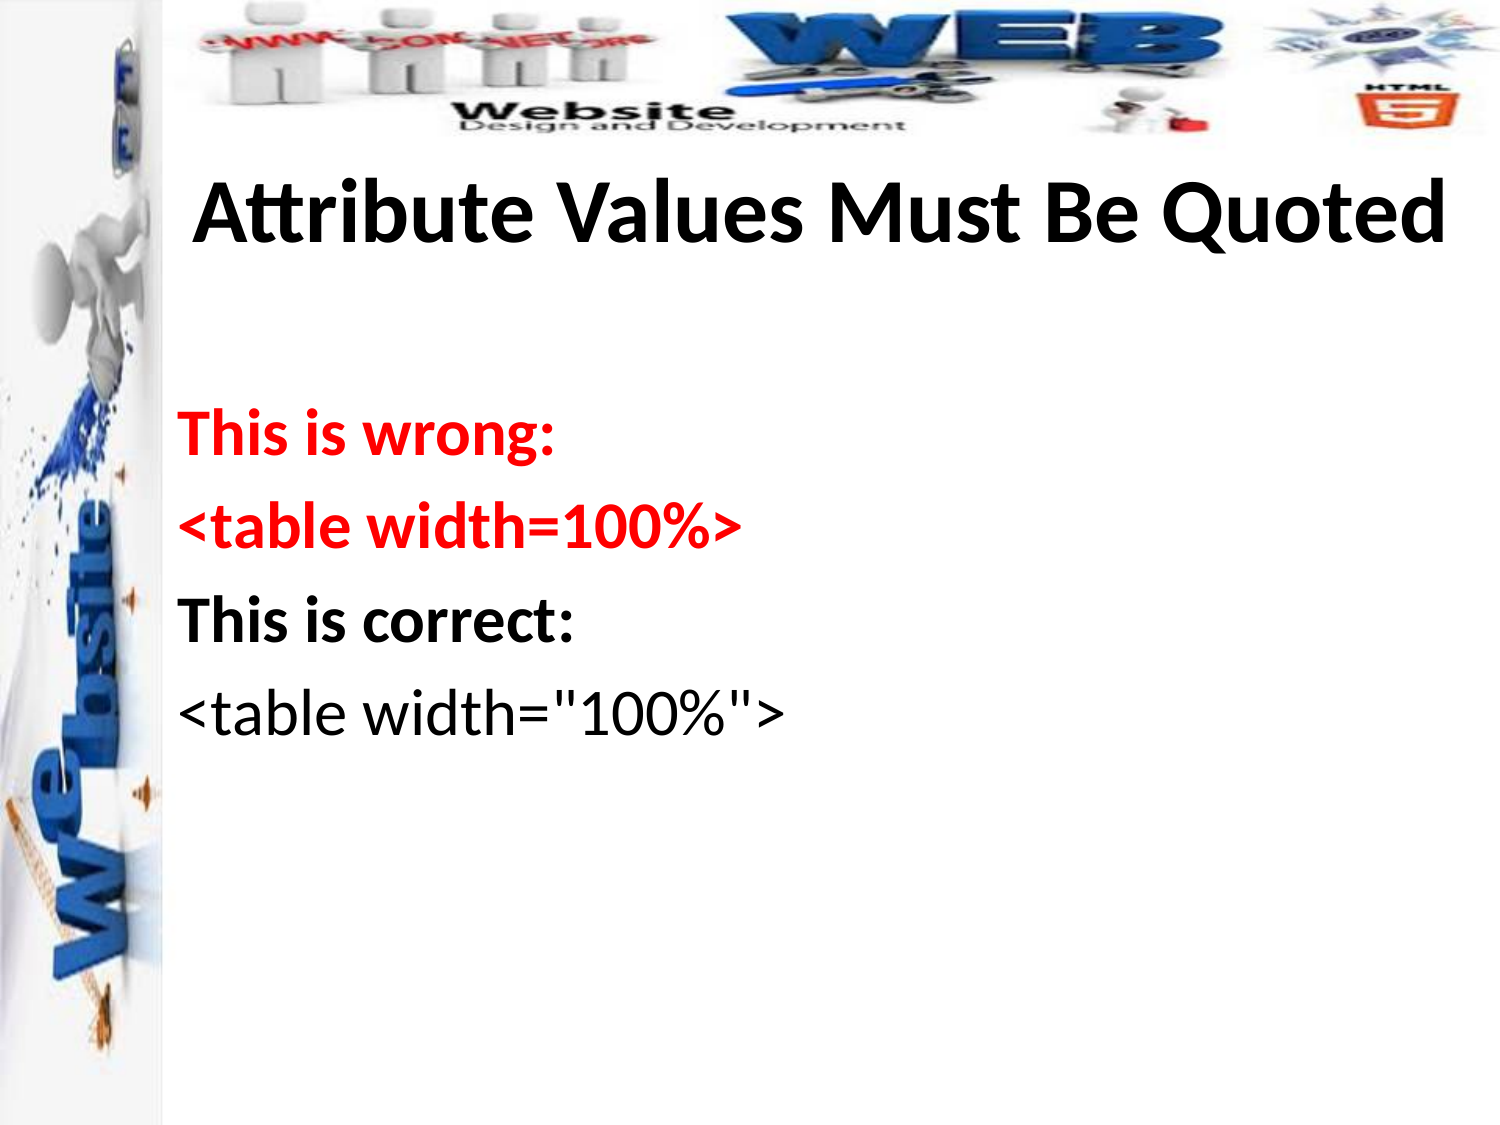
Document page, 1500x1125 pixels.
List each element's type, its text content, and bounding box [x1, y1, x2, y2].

list This is wrong: <table width=100%> This is correct: <table width="100%"> [162, 287, 1500, 1125]
title Attribute Values Must Be Quoted [146, 112, 1497, 300]
picture [0, 0, 1500, 1125]
